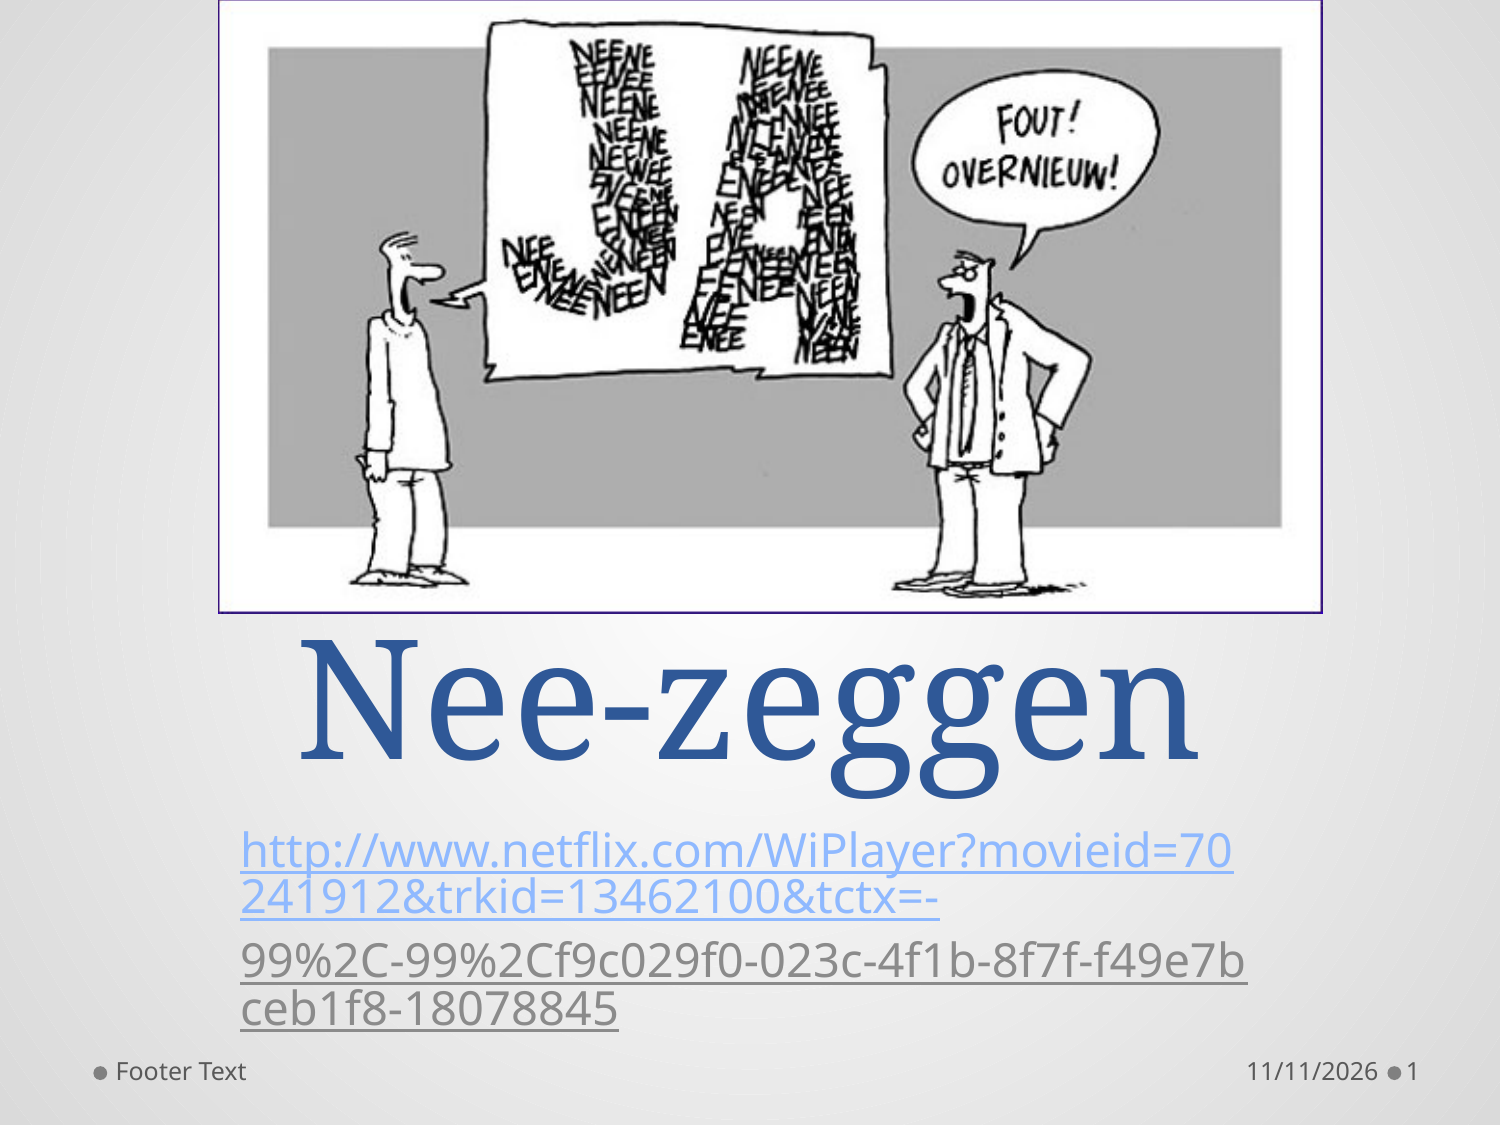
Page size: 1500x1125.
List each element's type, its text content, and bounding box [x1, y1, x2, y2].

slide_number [1043, 1042, 1386, 1103]
subtitle http://www.netflix.com/WiPlayer?movieid=70241912&trkid=13462100&tctx=-99%2C-99%2Cf9c029f0-023c-4f1b-8f7f-f49e7bceb1f8-18078845 [225, 812, 1275, 1013]
picture [218, 0, 1323, 614]
footer Footer Text [108, 1042, 576, 1103]
slide_number 1 [1401, 1042, 1494, 1103]
title Nee-zeggen [112, 99, 1388, 800]
